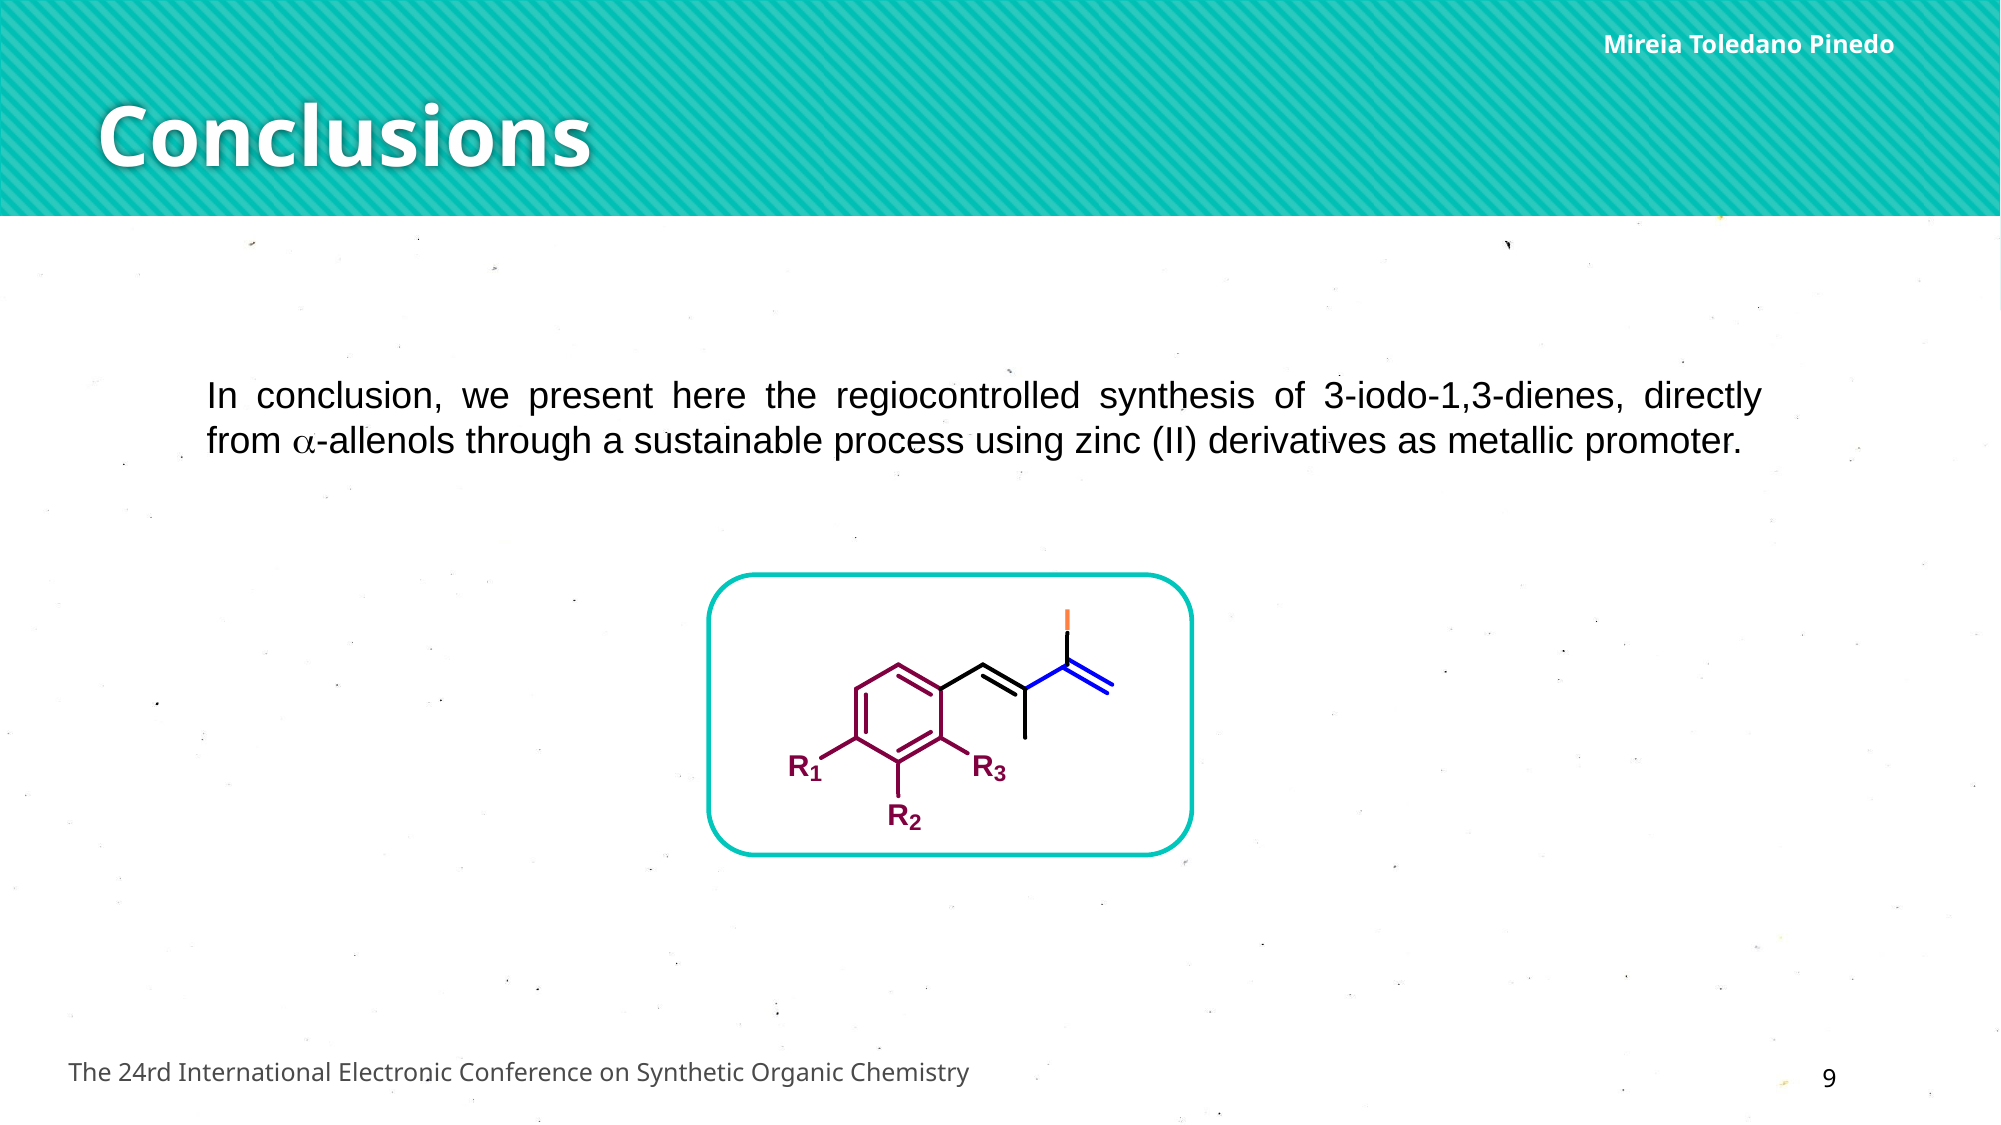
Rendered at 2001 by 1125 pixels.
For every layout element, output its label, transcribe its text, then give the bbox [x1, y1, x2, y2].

text_box Mireia Toledano Pinedo [1588, 20, 1992, 66]
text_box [781, 595, 1119, 835]
title Conclusions [81, 31, 1534, 191]
picture [0, 215, 2000, 1125]
